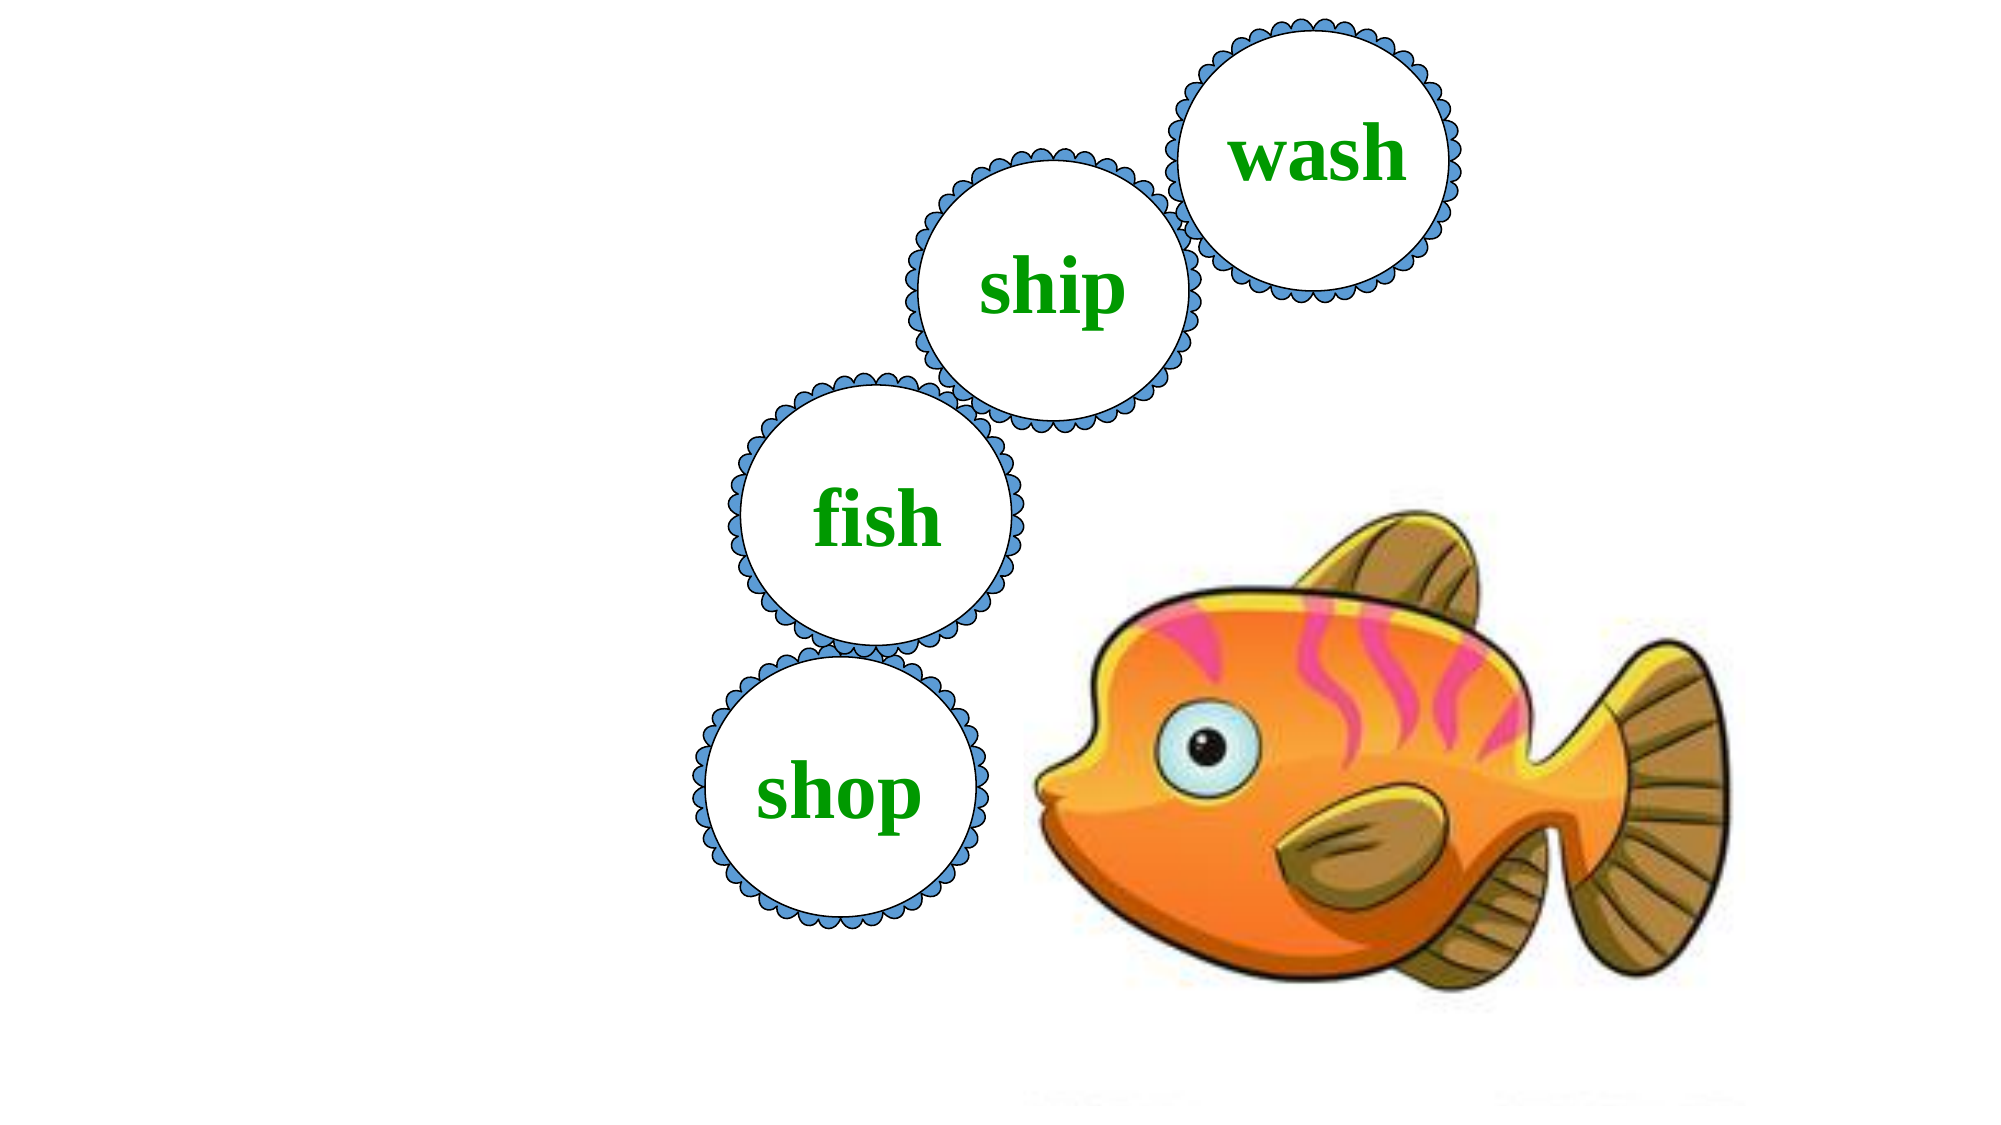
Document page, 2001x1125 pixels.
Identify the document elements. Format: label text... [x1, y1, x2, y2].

text_box [1165, 19, 1461, 303]
text_box [905, 148, 1202, 430]
picture [1023, 409, 1746, 1106]
text_box shop [742, 727, 944, 843]
text_box wash [1212, 90, 1434, 205]
text_box fish [798, 456, 977, 571]
text_box ship [964, 222, 1165, 338]
text_box [692, 645, 989, 929]
text_box [728, 373, 1023, 657]
